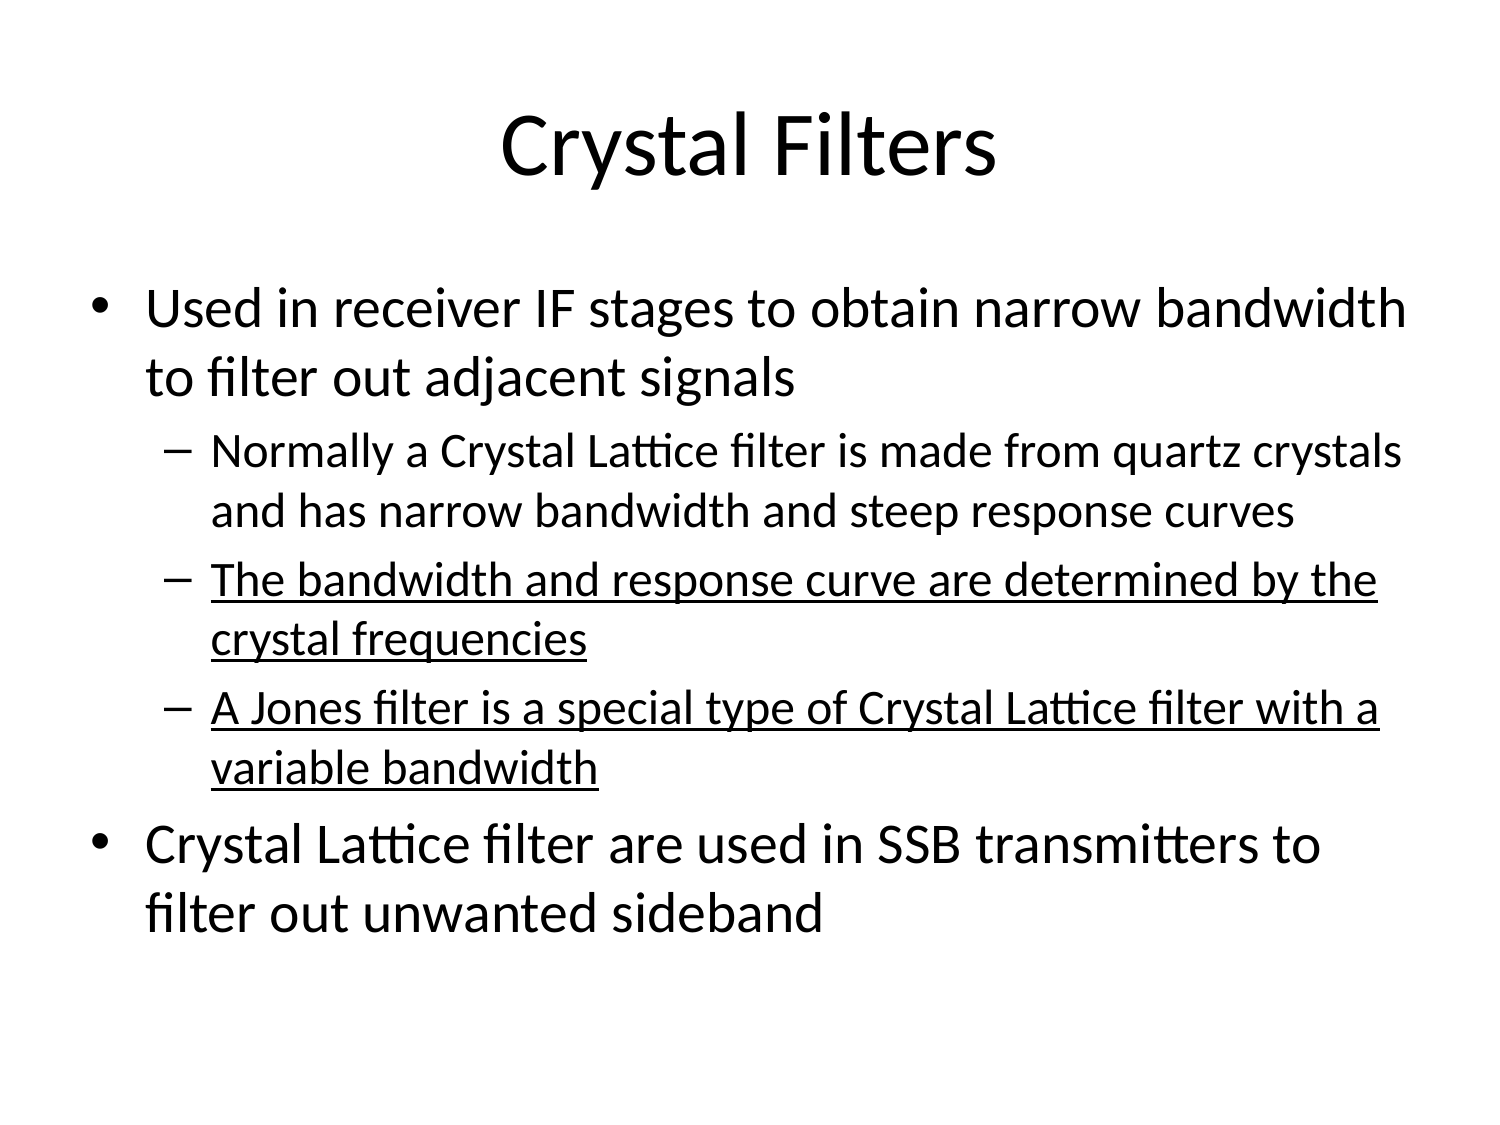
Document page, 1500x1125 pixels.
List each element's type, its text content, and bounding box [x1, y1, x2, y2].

list Used in receiver IF stages to obtain narrow bandwidth to filter out adjacent signals Normally a Crystal Lattice filter is made from quartz crystals and has narrow bandwidth and steep response curves The bandwidth and response curve are determined by the crystal frequencies A Jones filter is a special type of Crystal Lattice filter with a variable bandwidth Crystal Lattice filter are used in SSB transmitters to filter out unwanted sideband [75, 262, 1425, 1005]
title Crystal Filters [75, 45, 1425, 233]
